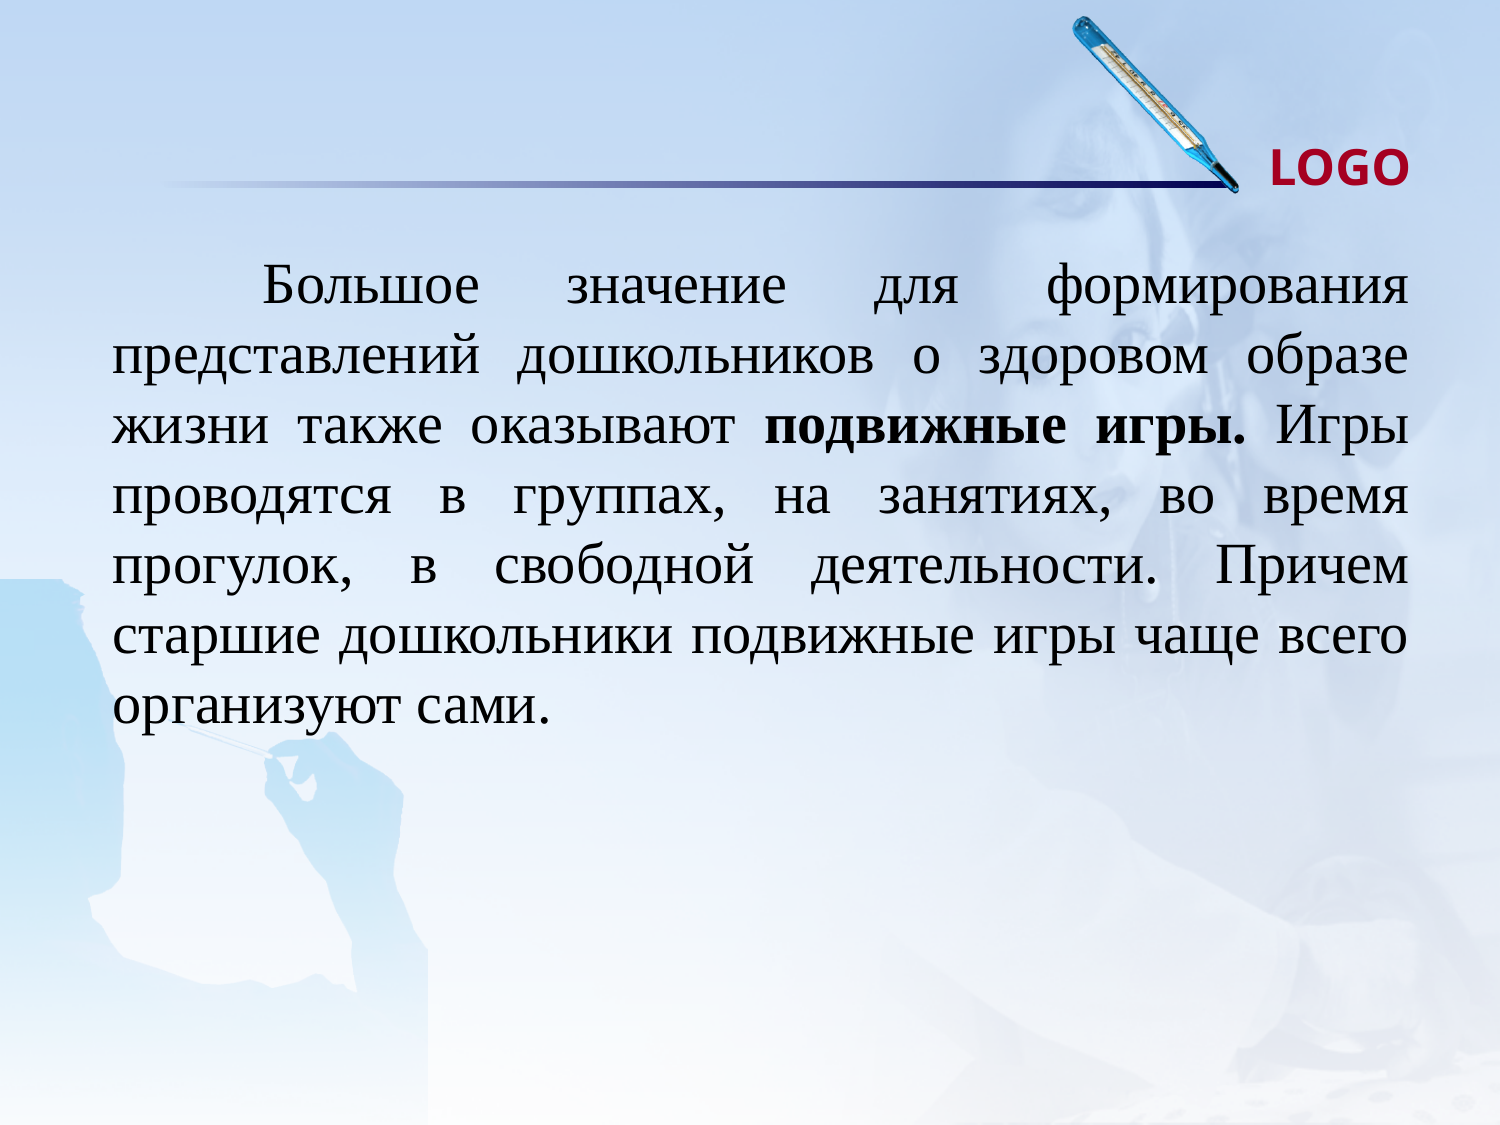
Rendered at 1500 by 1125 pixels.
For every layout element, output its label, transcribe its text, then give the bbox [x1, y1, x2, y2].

picture [0, 0, 1500, 1125]
list Большое значение для формирования представлений дошкольников о здоровом образе жизни также оказывают подвижные игры. Игры проводятся в группах, на занятиях, во время прогулок, в свободной деятельности. Причем старшие дошкольники подвижные игры чаще всего организуют сами. [97, 237, 1425, 1056]
